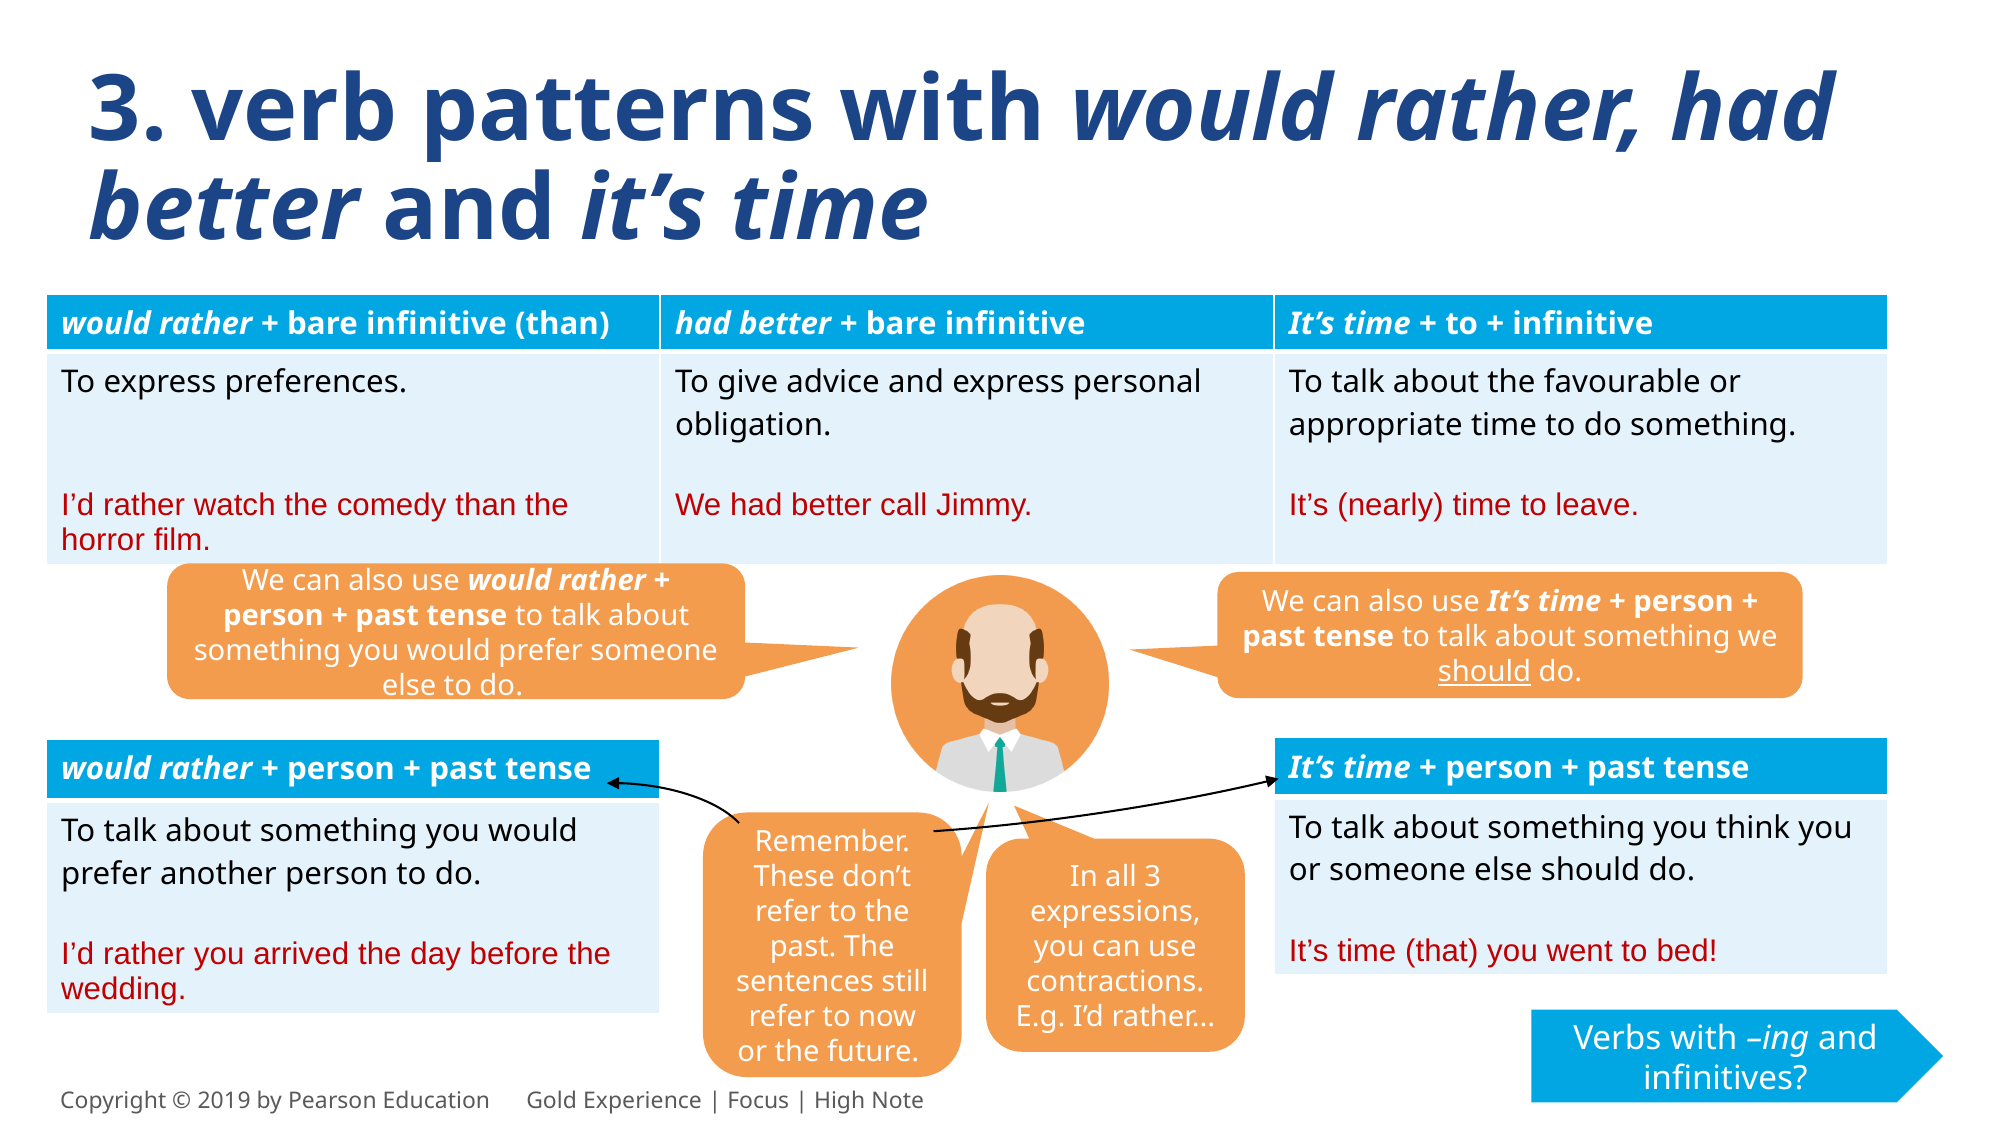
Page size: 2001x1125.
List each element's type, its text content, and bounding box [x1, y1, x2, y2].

table_cell To talk about something you would prefer another person to do. I’d rather you arrived the day before the wedding. [47, 803, 659, 1013]
table_header It’s time + person + past tense [1275, 738, 1887, 794]
footer Copyright © 2019 by Pearson Education Gold Experience | Focus | High Note [45, 1069, 1084, 1125]
table_header It’s time + to + infinitive [1275, 295, 1887, 349]
table_header would rather + bare infinitive (than) [47, 295, 659, 349]
text_box Verbs with –ing and infinitives? [1531, 1009, 1944, 1103]
table_cell To express preferences. I’d rather watch the comedy than the horror film. [47, 354, 659, 564]
picture [891, 574, 1109, 792]
text_box We can also use would rather + person + past tense to talk about something you would prefer someone else to do. [167, 563, 860, 700]
table_header had better + bare infinitive [661, 295, 1273, 349]
table_header would rather + person + past tense [47, 740, 659, 798]
text_box In all 3 expressions, you can use contractions. E.g. I’d rather... [986, 820, 1245, 1052]
table_cell To talk about the favourable or appropriate time to do something. It’s (nearly) time to leave. [1275, 354, 1887, 564]
table_cell To give advice and express personal obligation. We had better call Jimmy. [661, 354, 1273, 564]
text_box [606, 776, 740, 840]
title 3. verb patterns with would rather, had better and it’s time [73, 53, 1860, 270]
text_box [933, 761, 1279, 832]
table_cell To talk about something you think you or someone else should do. It’s time (that) you went to bed! [1275, 800, 1887, 974]
text_box We can also use It’s time + person + past tense to talk about something we should do. [1129, 571, 1803, 699]
text_box Remember. These don’t refer to the past. The sentences still refer to now or the future. [702, 812, 984, 1069]
